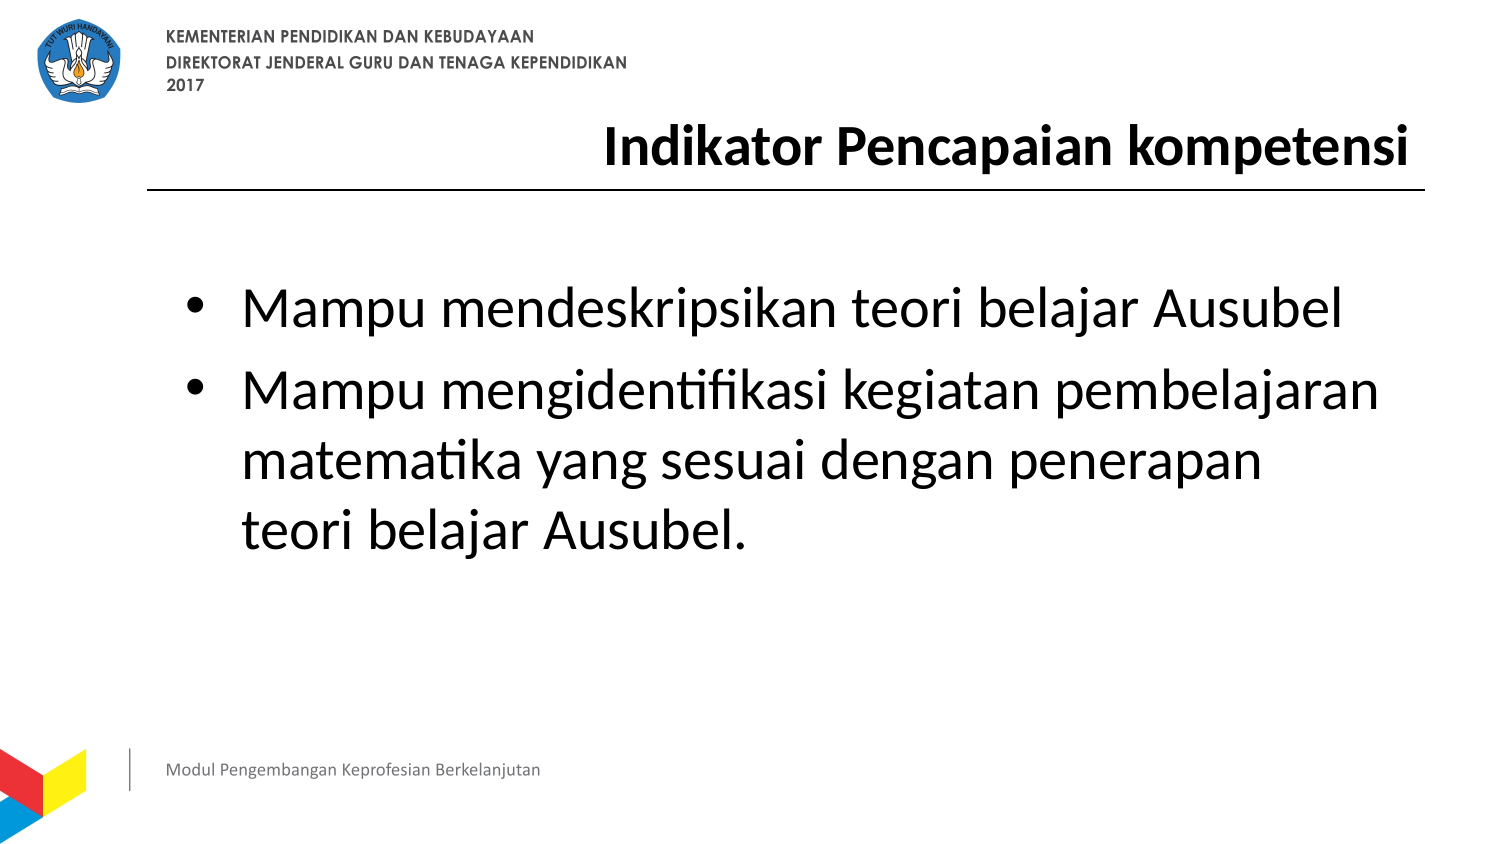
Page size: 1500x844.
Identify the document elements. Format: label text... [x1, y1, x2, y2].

title Indikator Pencapaian kompetensi [147, 99, 1425, 185]
list Mampu mendeskripsikan teori belajar Ausubel Mampu mengidentifikasi kegiatan pembelajaran matematika yang sesuai dengan penerapan teori belajar Ausubel. [170, 262, 1402, 672]
picture [0, 0, 1498, 844]
